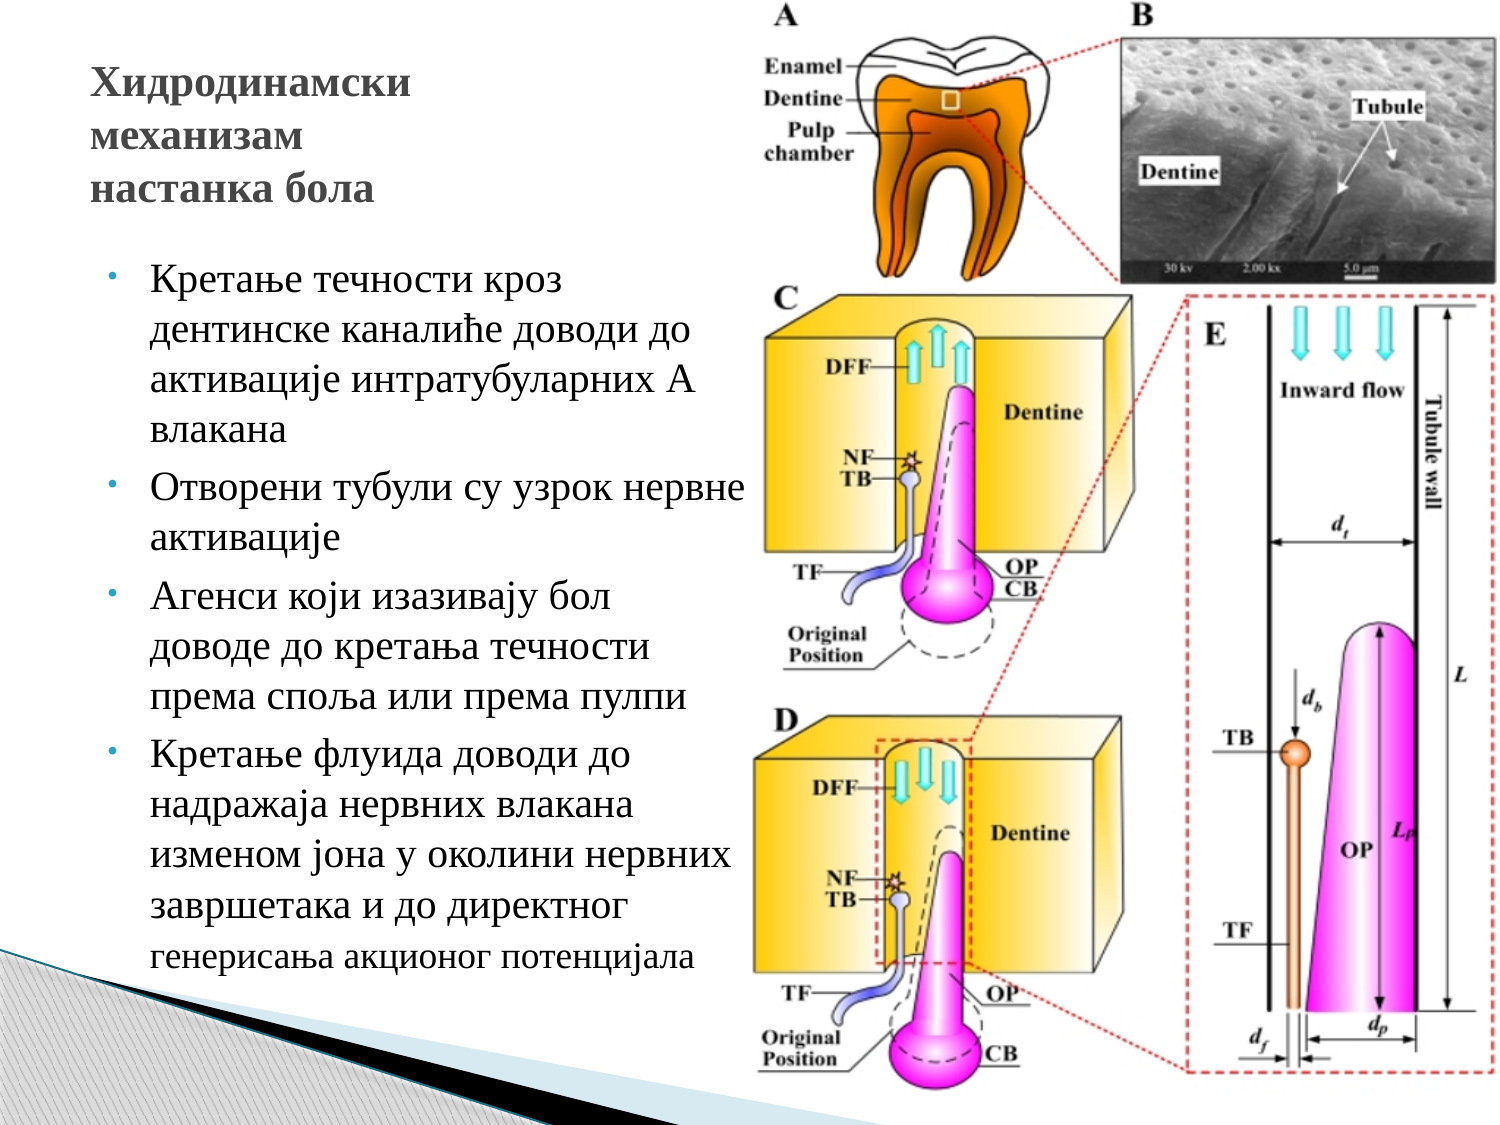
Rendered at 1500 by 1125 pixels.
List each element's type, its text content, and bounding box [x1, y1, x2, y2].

list Кретање течности кроз дентинске каналиће доводи до активације интратубуларних А влакана Отворени тубули су узрок нервне активације Агенси који изазивају бол доводе до кретања течности према споља или према пулпи Кретање флуида доводи до надражаја нервних влакана изменом јона у околини нервних завршетака и до директног генерисања акционог потенцијала [75, 243, 743, 986]
title Хидродинамски механизам настанка бола [75, 43, 743, 220]
picture [749, 0, 1500, 1095]
